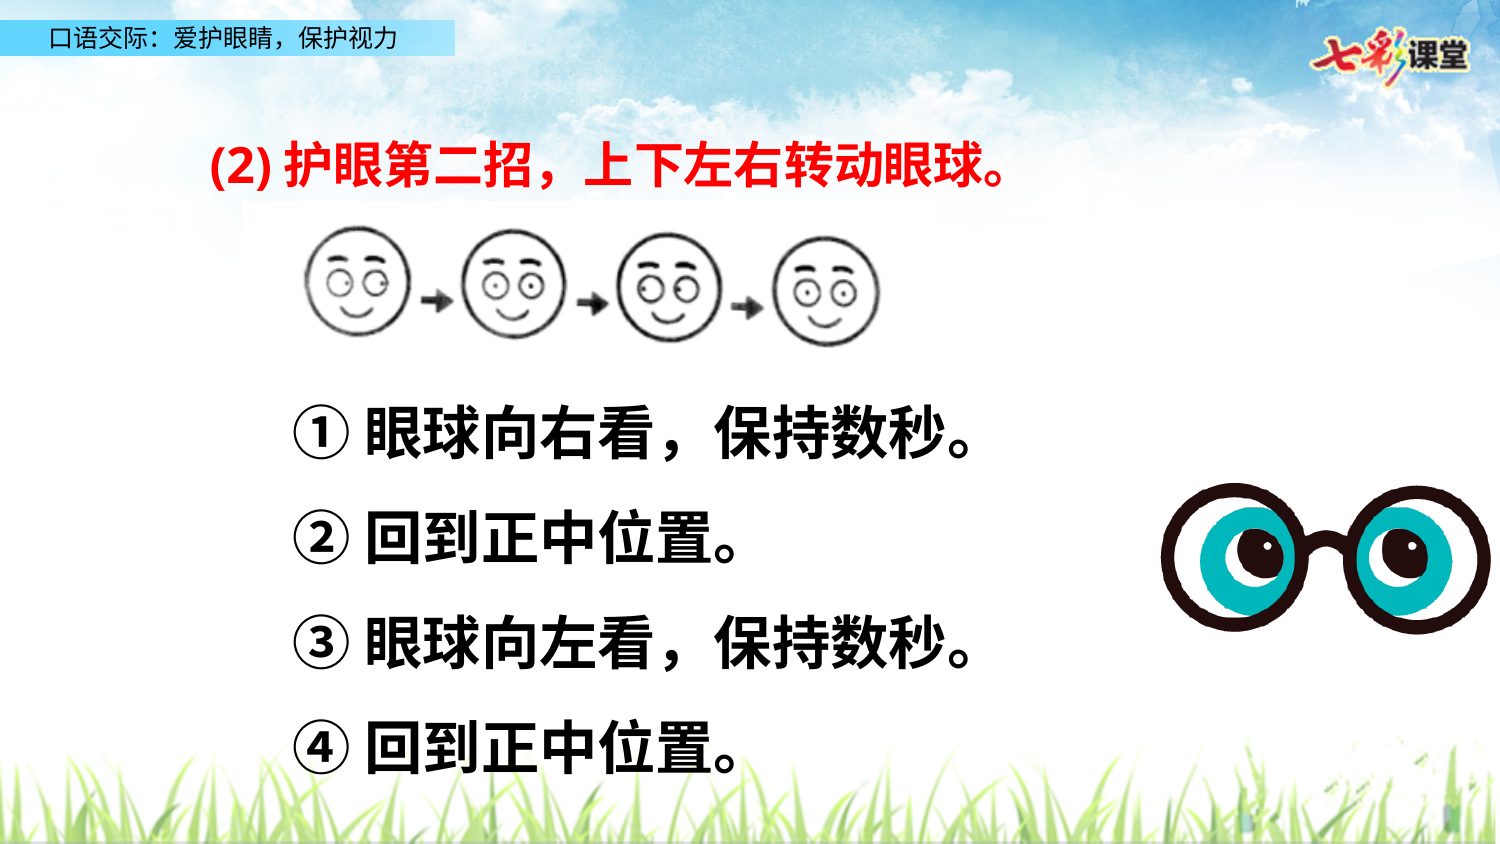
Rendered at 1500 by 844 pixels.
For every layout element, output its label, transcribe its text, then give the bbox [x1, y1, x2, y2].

text_box (2)护眼第二招，上下左右转动眼球。 [194, 126, 1045, 202]
picture [0, 0, 1500, 844]
text_box ①眼球向右看，保持数秒。 ②回到正中位置。 ③眼球向左看，保持数秒。 ④回到正中位置。 [277, 353, 1022, 694]
